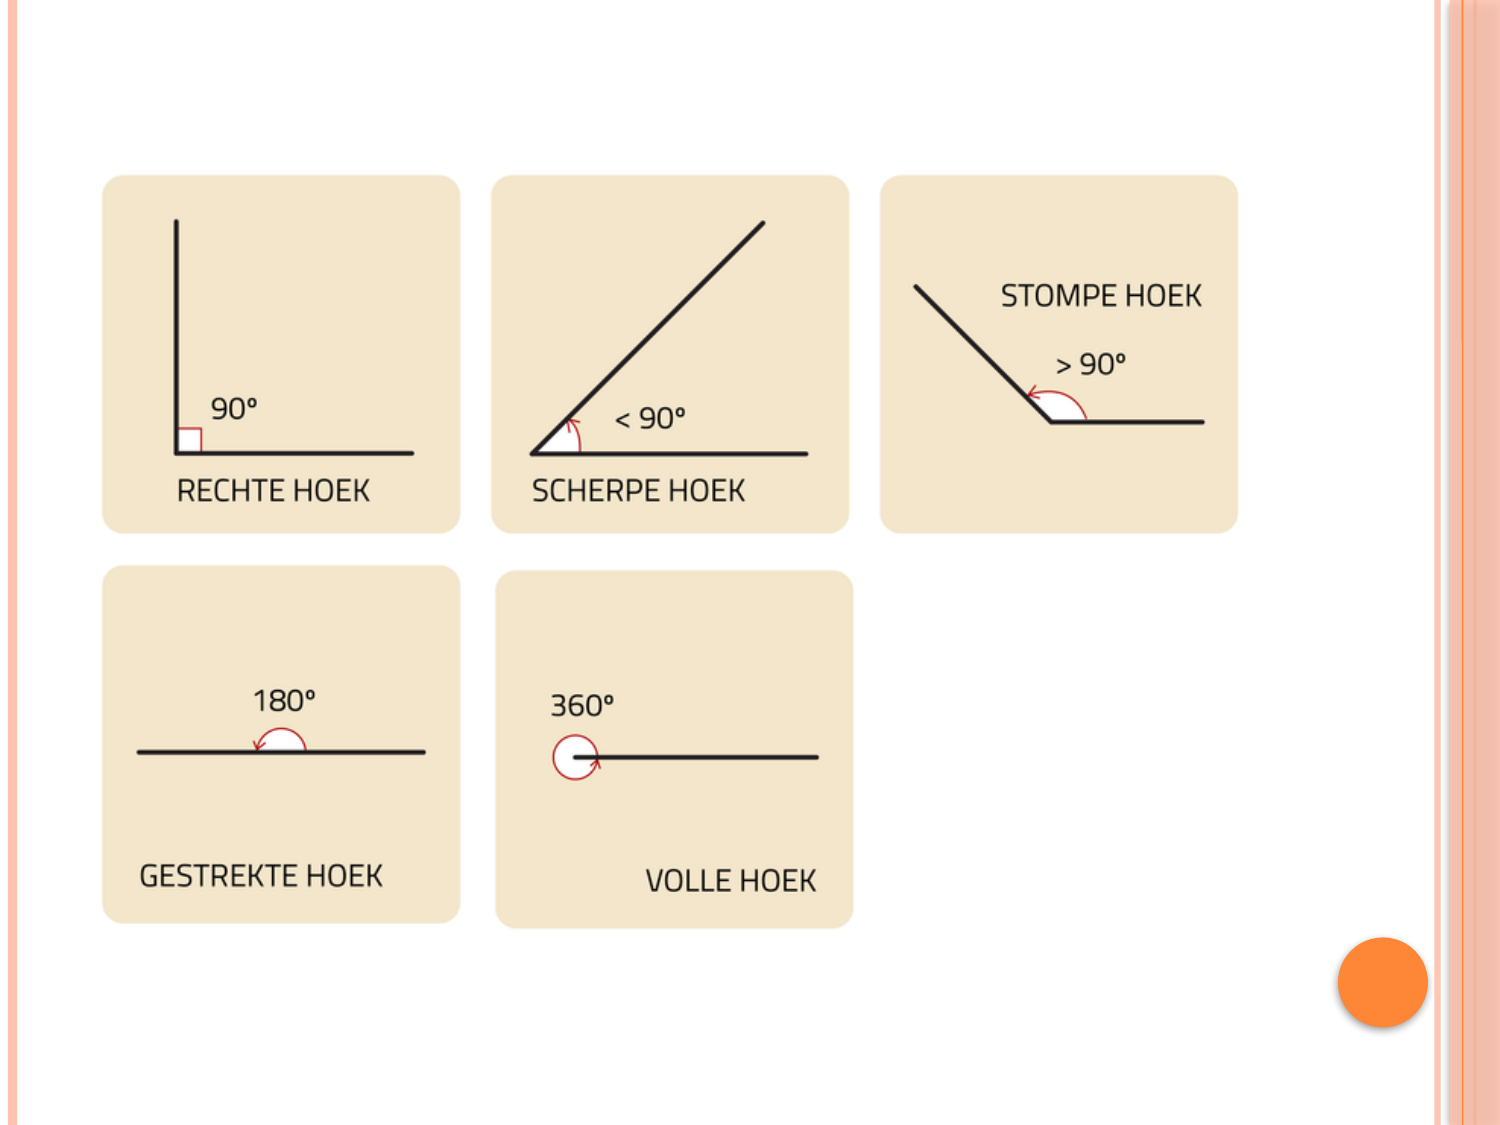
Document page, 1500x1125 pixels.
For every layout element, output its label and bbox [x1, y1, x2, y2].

picture [64, 136, 1280, 965]
